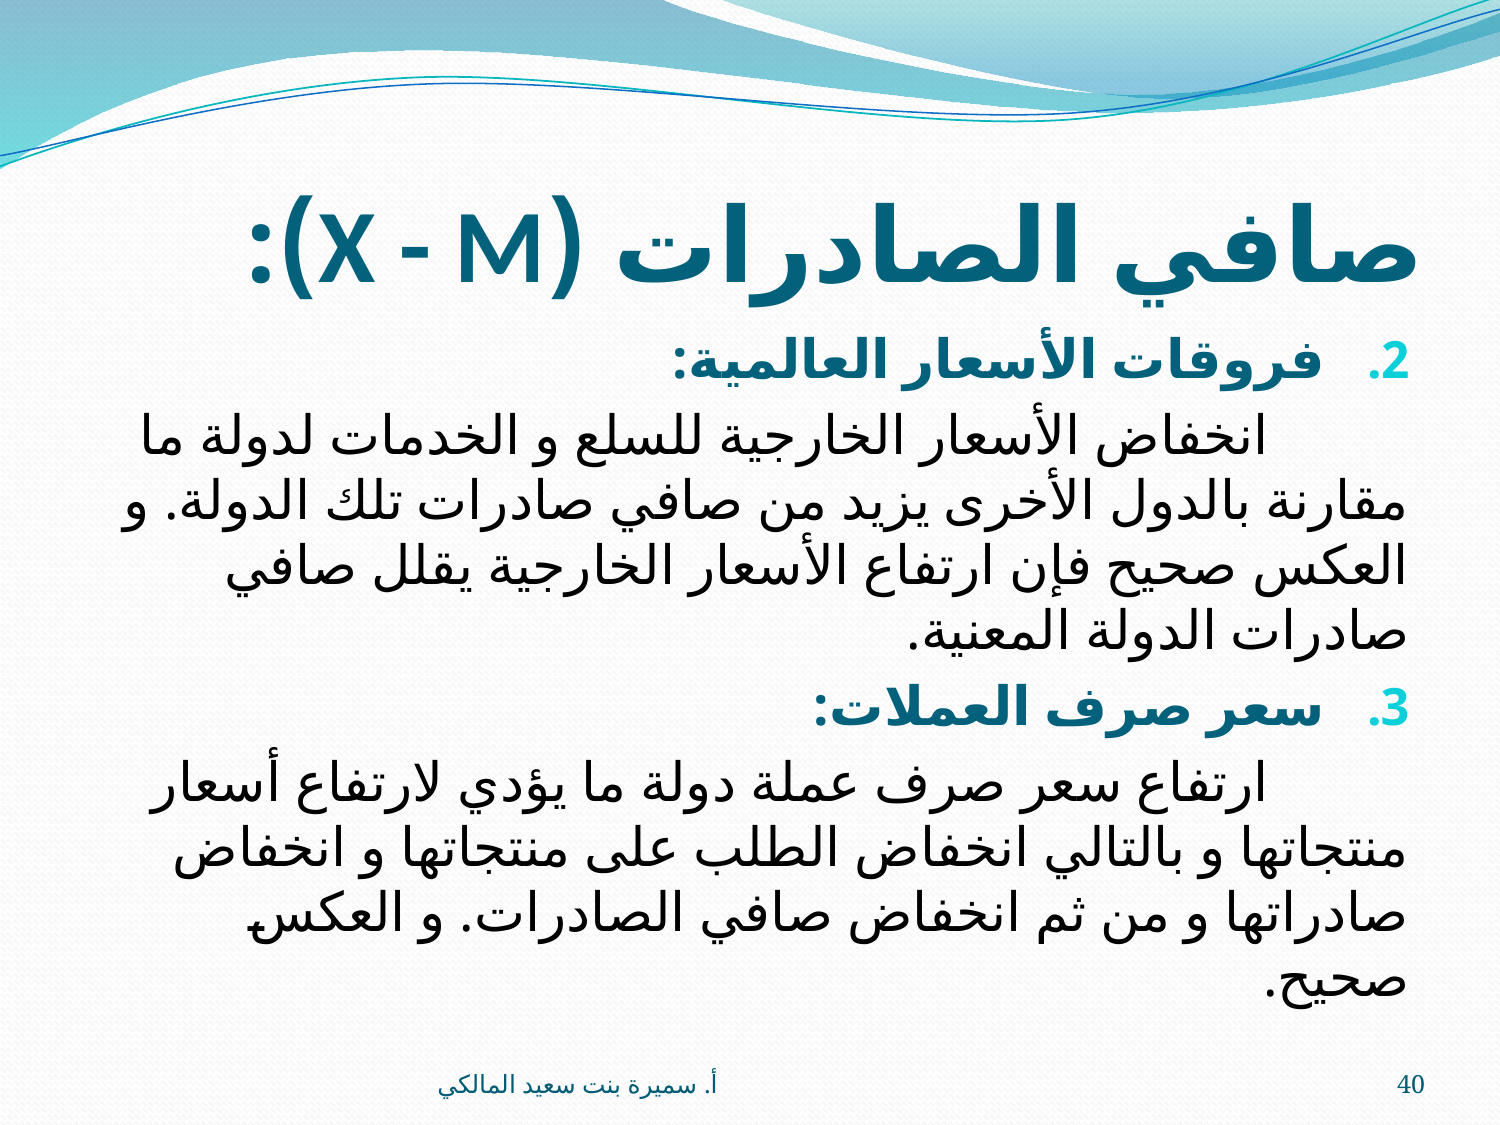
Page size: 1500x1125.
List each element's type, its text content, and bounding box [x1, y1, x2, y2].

footer أ. سميرة بنت سعيد المالكي [437, 1042, 988, 1103]
title صافي الصادرات (X - M): [75, 115, 1425, 303]
list فروقات الأسعار العالمية: انخفاض الأسعار الخارجية للسلع و الخدمات لدولة ما مقارنة بالدول الأخرى يزيد من صافي صادرات تلك الدولة. و العكس صحيح فإن ارتفاع الأسعار الخارجية يقلل صافي صادرات الدولة المعنية. سعر صرف العملات: ارتفاع سعر صرف عملة دولة ما يؤدي لارتفاع أسعار منتجاتها و بالتالي انخفاض الطلب على منتجاتها و انخفاض صادراتها و من ثم انخفاض صافي الصادرات. و العكس صحيح. [75, 317, 1425, 1038]
slide_number 40 [1299, 1042, 1425, 1103]
